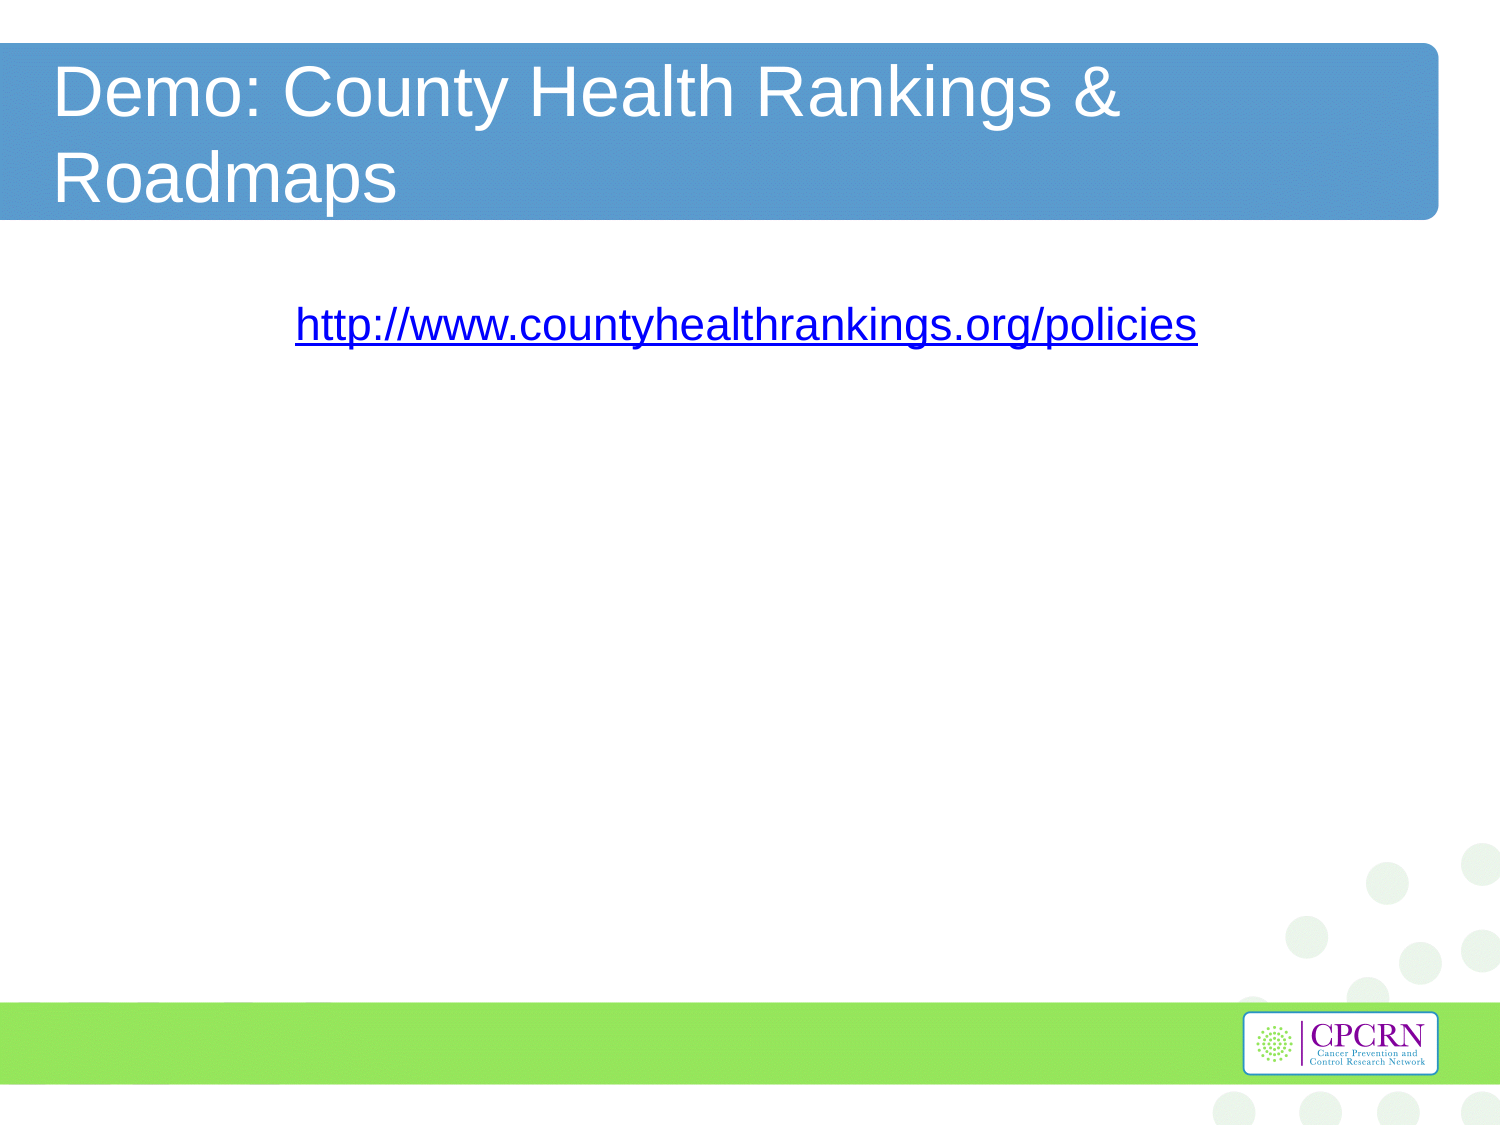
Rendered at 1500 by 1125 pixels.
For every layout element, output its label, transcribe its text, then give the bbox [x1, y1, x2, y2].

title Demo: County Health Rankings & Roadmaps [37, 37, 1438, 225]
picture [0, 0, 1500, 1125]
list http://www.countyhealthrankings.org/policies [75, 287, 1363, 963]
